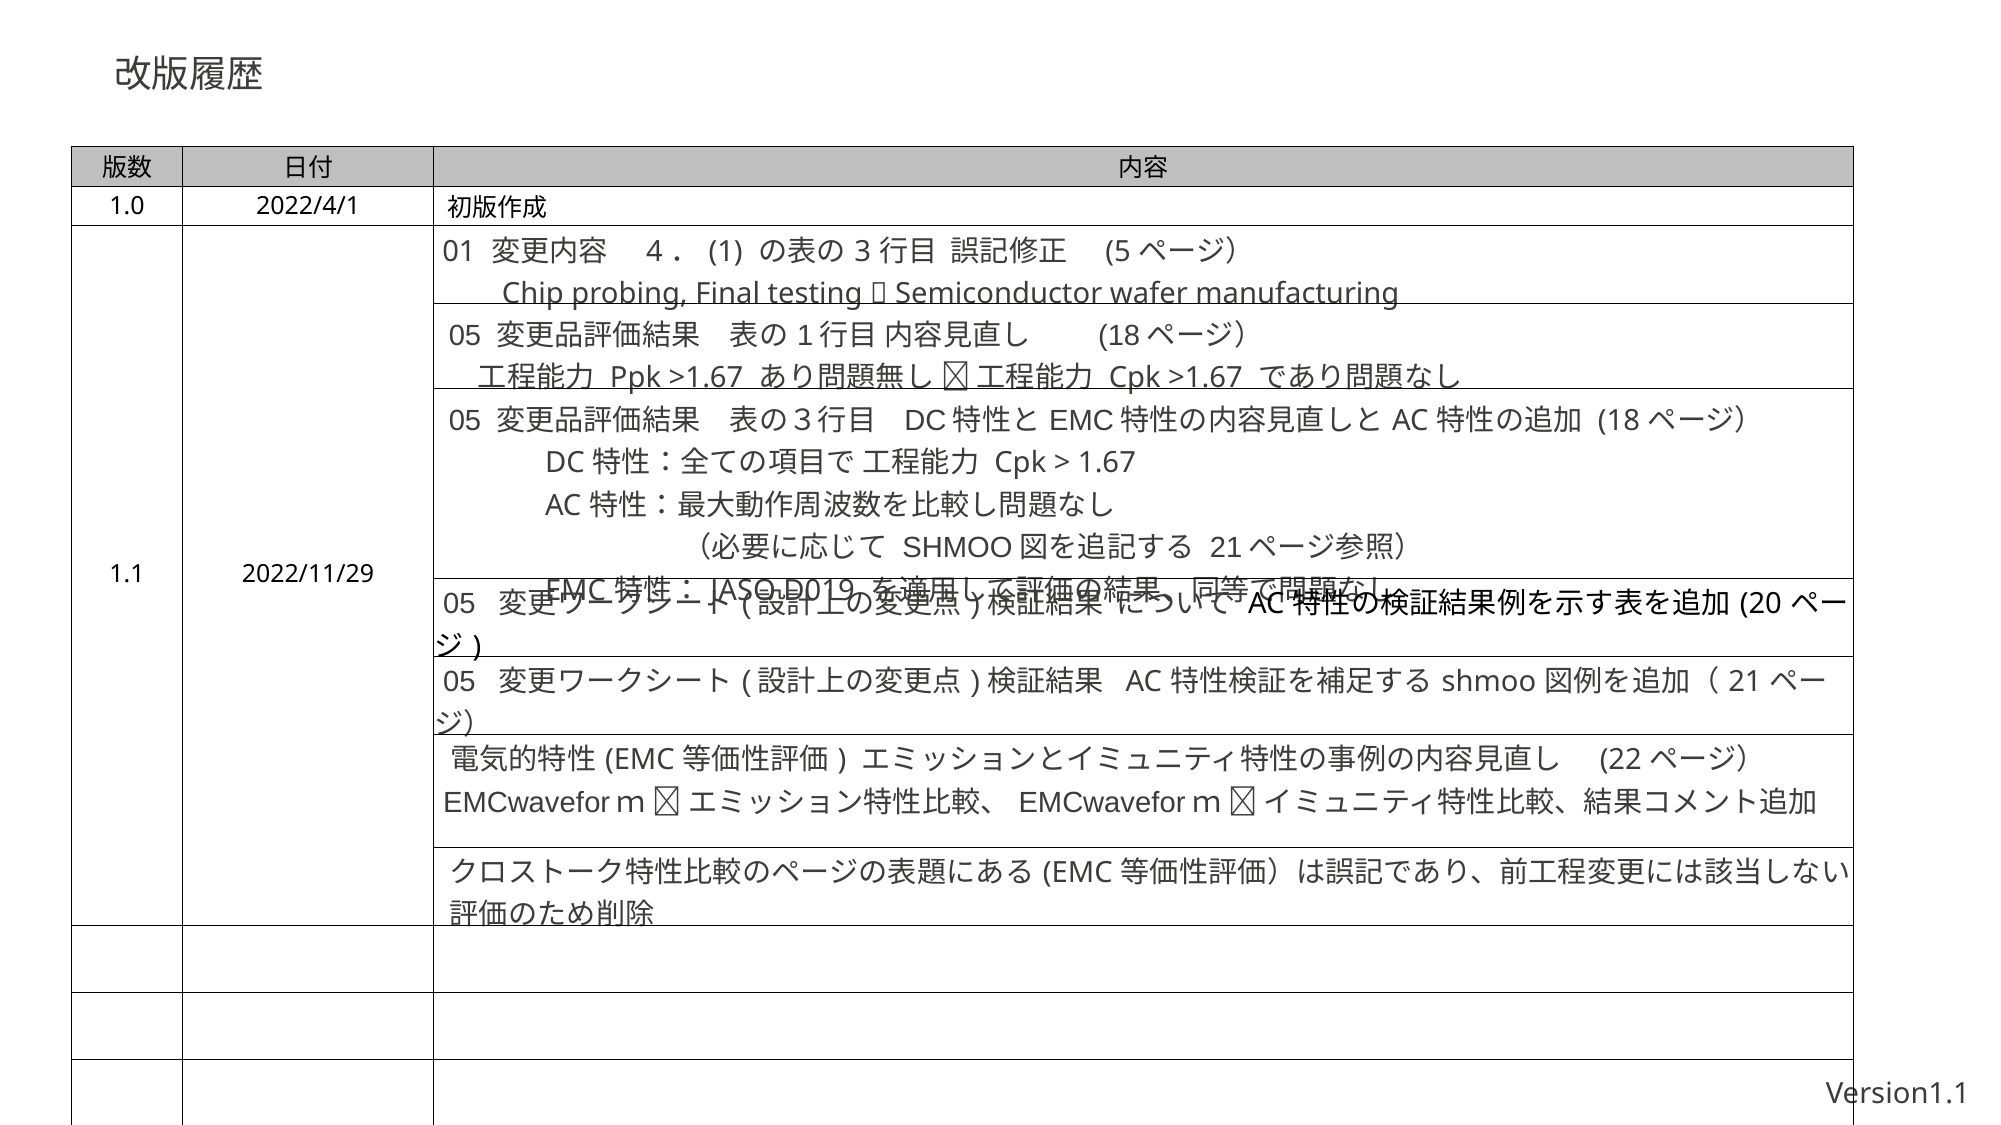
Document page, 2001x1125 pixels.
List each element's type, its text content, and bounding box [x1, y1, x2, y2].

table_cell 05 変更品評価結果 表の３行目 DC特性とEMC特性の内容見直しとAC特性の追加 (18ページ） DC特性：全ての項目で 工程能力 Cpk > 1.67 AC特性：最大動作周波数を比較し問題なし （必要に応じて SHMOO図を追記する 21ページ参照） EMC特性：JASO D019 を適用して評価の結果、同等で問題なし [434, 389, 1853, 578]
table_header 日付 [183, 147, 433, 186]
table_cell [434, 993, 1853, 1059]
table_cell 2022/11/29 [183, 226, 433, 925]
table_cell [72, 993, 182, 1059]
table_cell 1.0 [72, 187, 182, 225]
table_cell [72, 926, 182, 992]
table_header 内容 [434, 147, 1853, 186]
table_cell 01 変更内容 4．(1) の表の3行目 誤記修正 (5ページ） Chip probing, Final testing  Semiconductor wafer manufacturing [434, 226, 1853, 303]
table_cell クロストーク特性比較のページの表題にある(EMC等価性評価）は誤記であり、前工程変更には該当しない 評価のため削除 [434, 848, 1853, 925]
table_header 版数 [72, 147, 182, 186]
table_cell 2022/4/1 [183, 187, 433, 225]
text_box Version1.1 [1854, 1067, 1985, 1117]
table_cell [434, 1060, 1853, 1125]
table_cell 05 変更ワークシート(設計上の変更点)検証結果 について AC特性の検証結果例を示す表を追加(20ページ) [434, 579, 1853, 656]
table_cell 1.1 [72, 226, 182, 925]
table_cell 電気的特性(EMC等価性評価) エミッションとイミュニティ特性の事例の内容見直し (22ページ） EMCwaveforｍ  エミッション特性比較、EMCwaveforｍ  イミュニティ特性比較、結果コメント追加 [434, 735, 1853, 847]
text_box 改版履歴 [99, 42, 682, 103]
table_cell [434, 926, 1853, 992]
table_cell [183, 926, 433, 992]
table_cell 05 変更ワークシート(設計上の変更点)検証結果 AC特性検証を補足するshmoo図例を追加（21ページ） [434, 657, 1853, 734]
table_cell [72, 1060, 182, 1125]
table_cell [183, 993, 433, 1059]
table_cell 初版作成 [434, 187, 1853, 225]
table_cell 05 変更品評価結果 表の1行目 内容見直し (18ページ） 工程能力 Ppk >1.67 あり問題無し  工程能力 Cpk >1.67 であり問題なし [434, 304, 1853, 388]
table_cell [183, 1060, 433, 1125]
